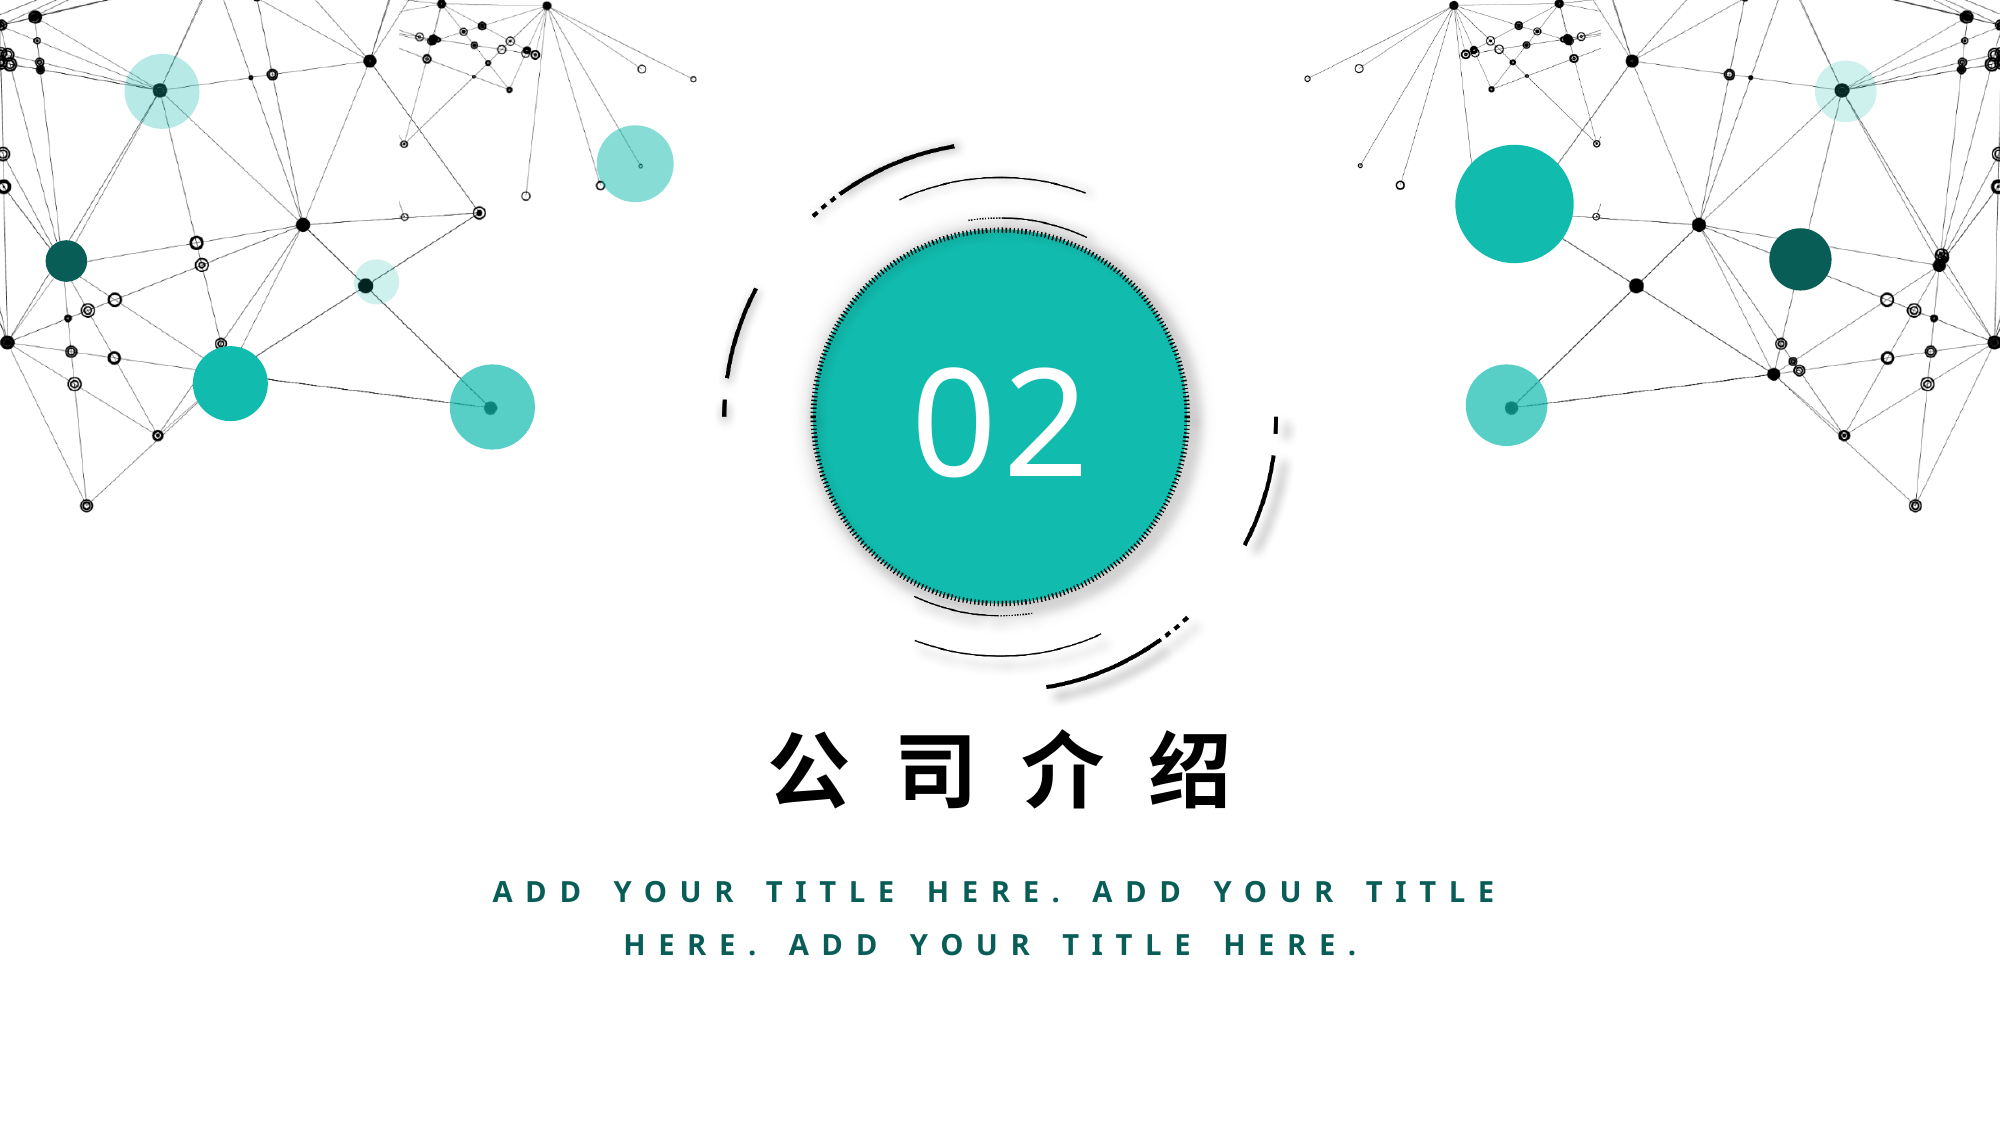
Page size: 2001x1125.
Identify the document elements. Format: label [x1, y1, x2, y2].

text_box [439, 144, 1561, 964]
text_box [0, 0, 2000, 564]
